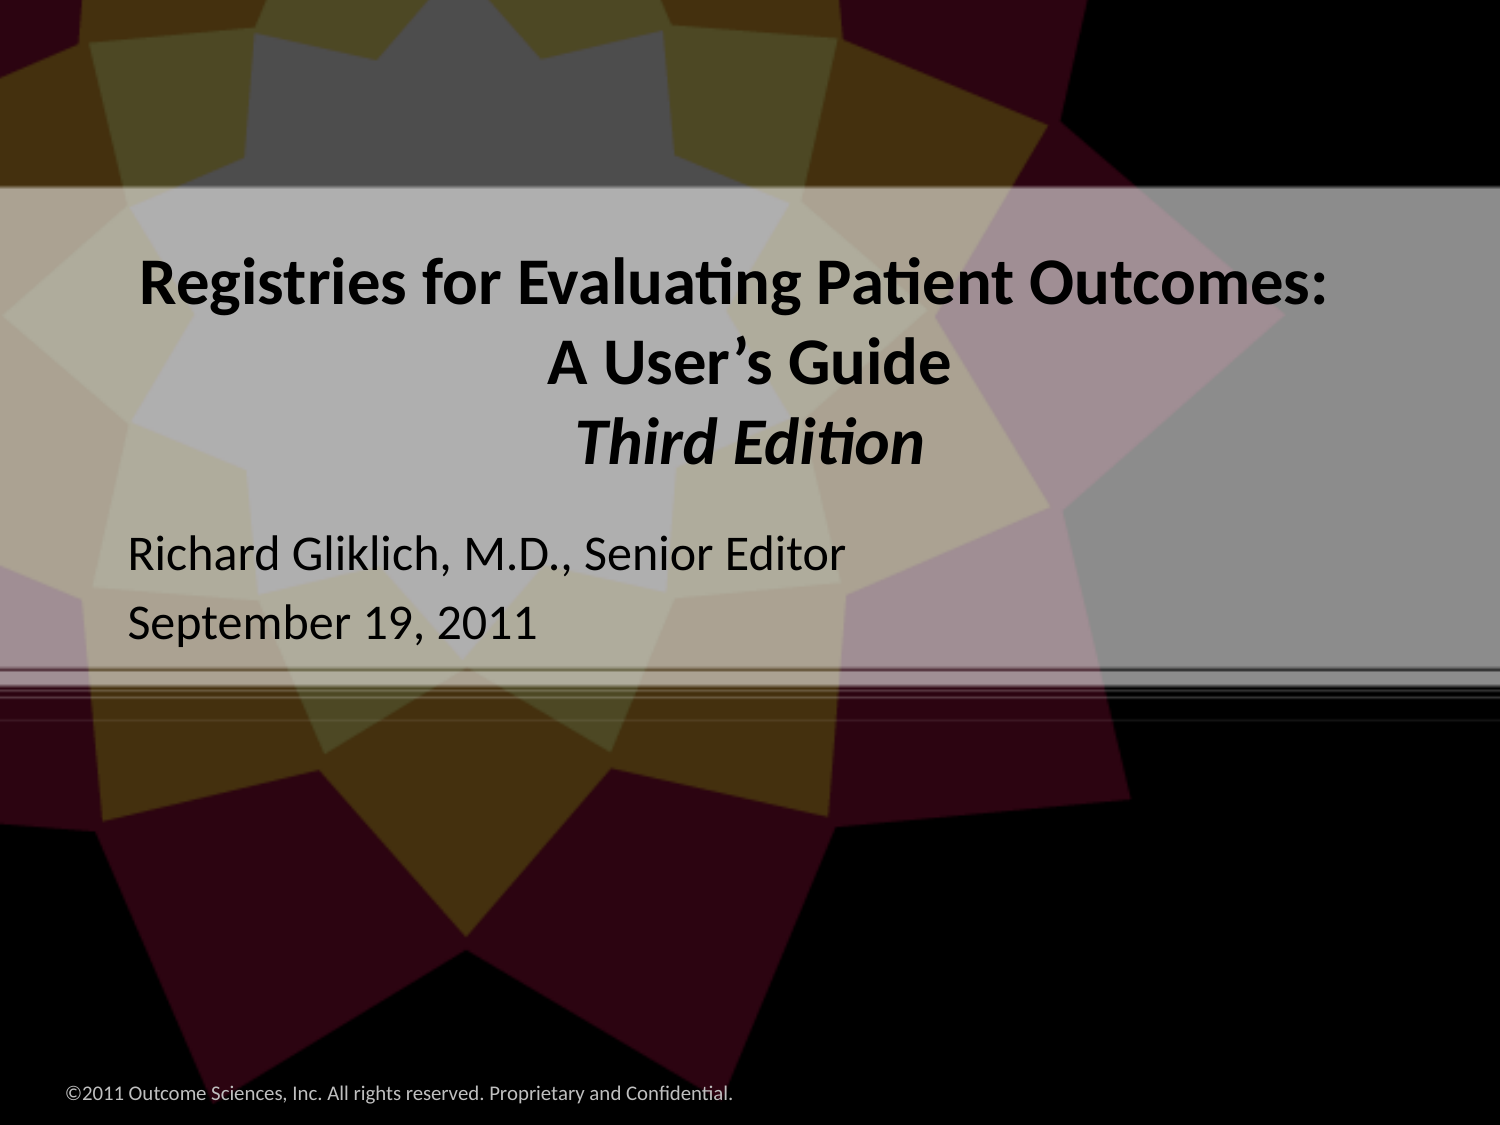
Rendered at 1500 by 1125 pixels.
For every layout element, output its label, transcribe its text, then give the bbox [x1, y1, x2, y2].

picture [0, 0, 1500, 1125]
title Registries for Evaluating Patient Outcomes: A User’s Guide Third Edition [112, 237, 1388, 479]
subtitle Richard Gliklich, M.D., Senior Editor September 19, 2011 [112, 512, 1388, 675]
